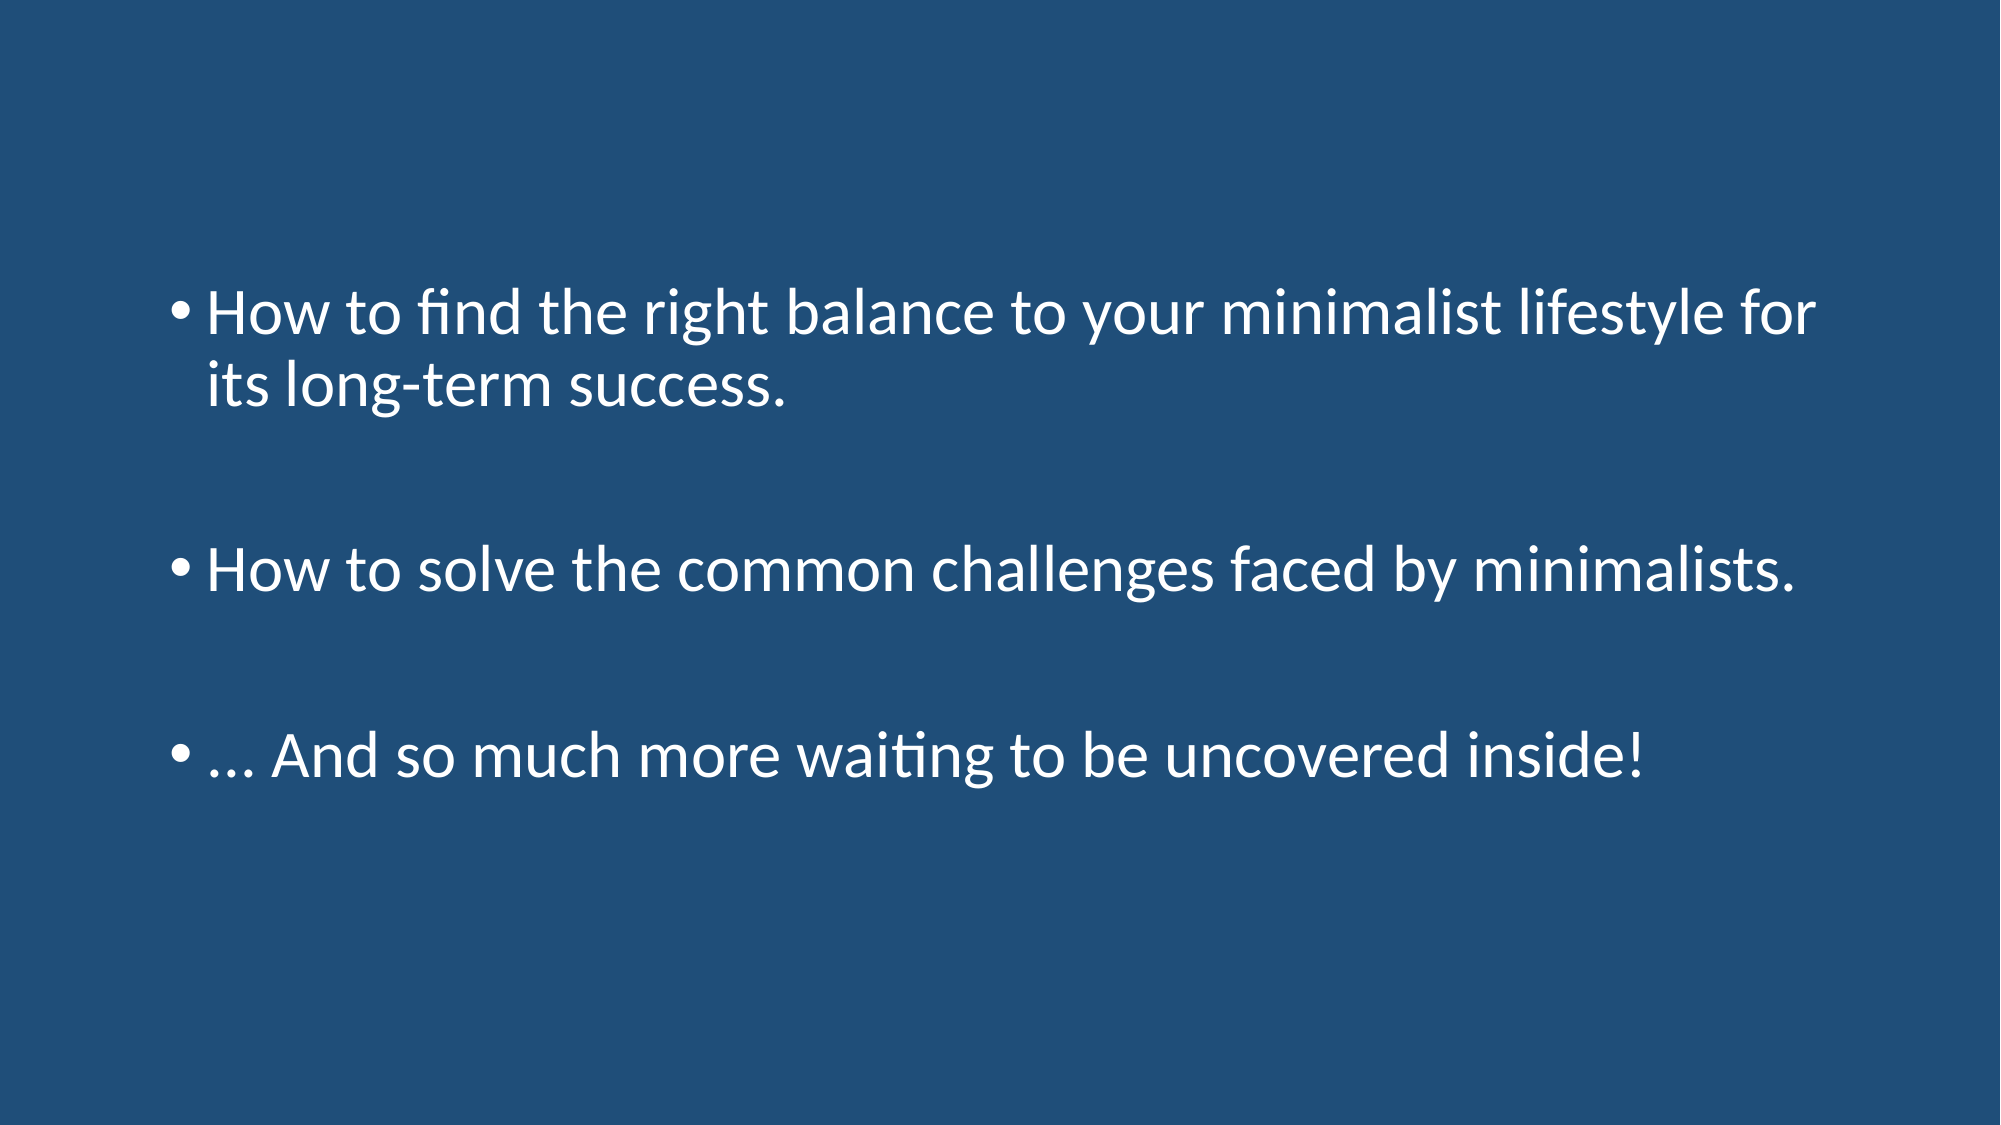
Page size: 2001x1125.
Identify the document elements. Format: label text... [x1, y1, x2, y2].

list How to find the right balance to your minimalist lifestyle for its long-term success. How to solve the common challenges faced by minimalists. ... And so much more waiting to be uncovered inside! [154, 269, 1880, 876]
